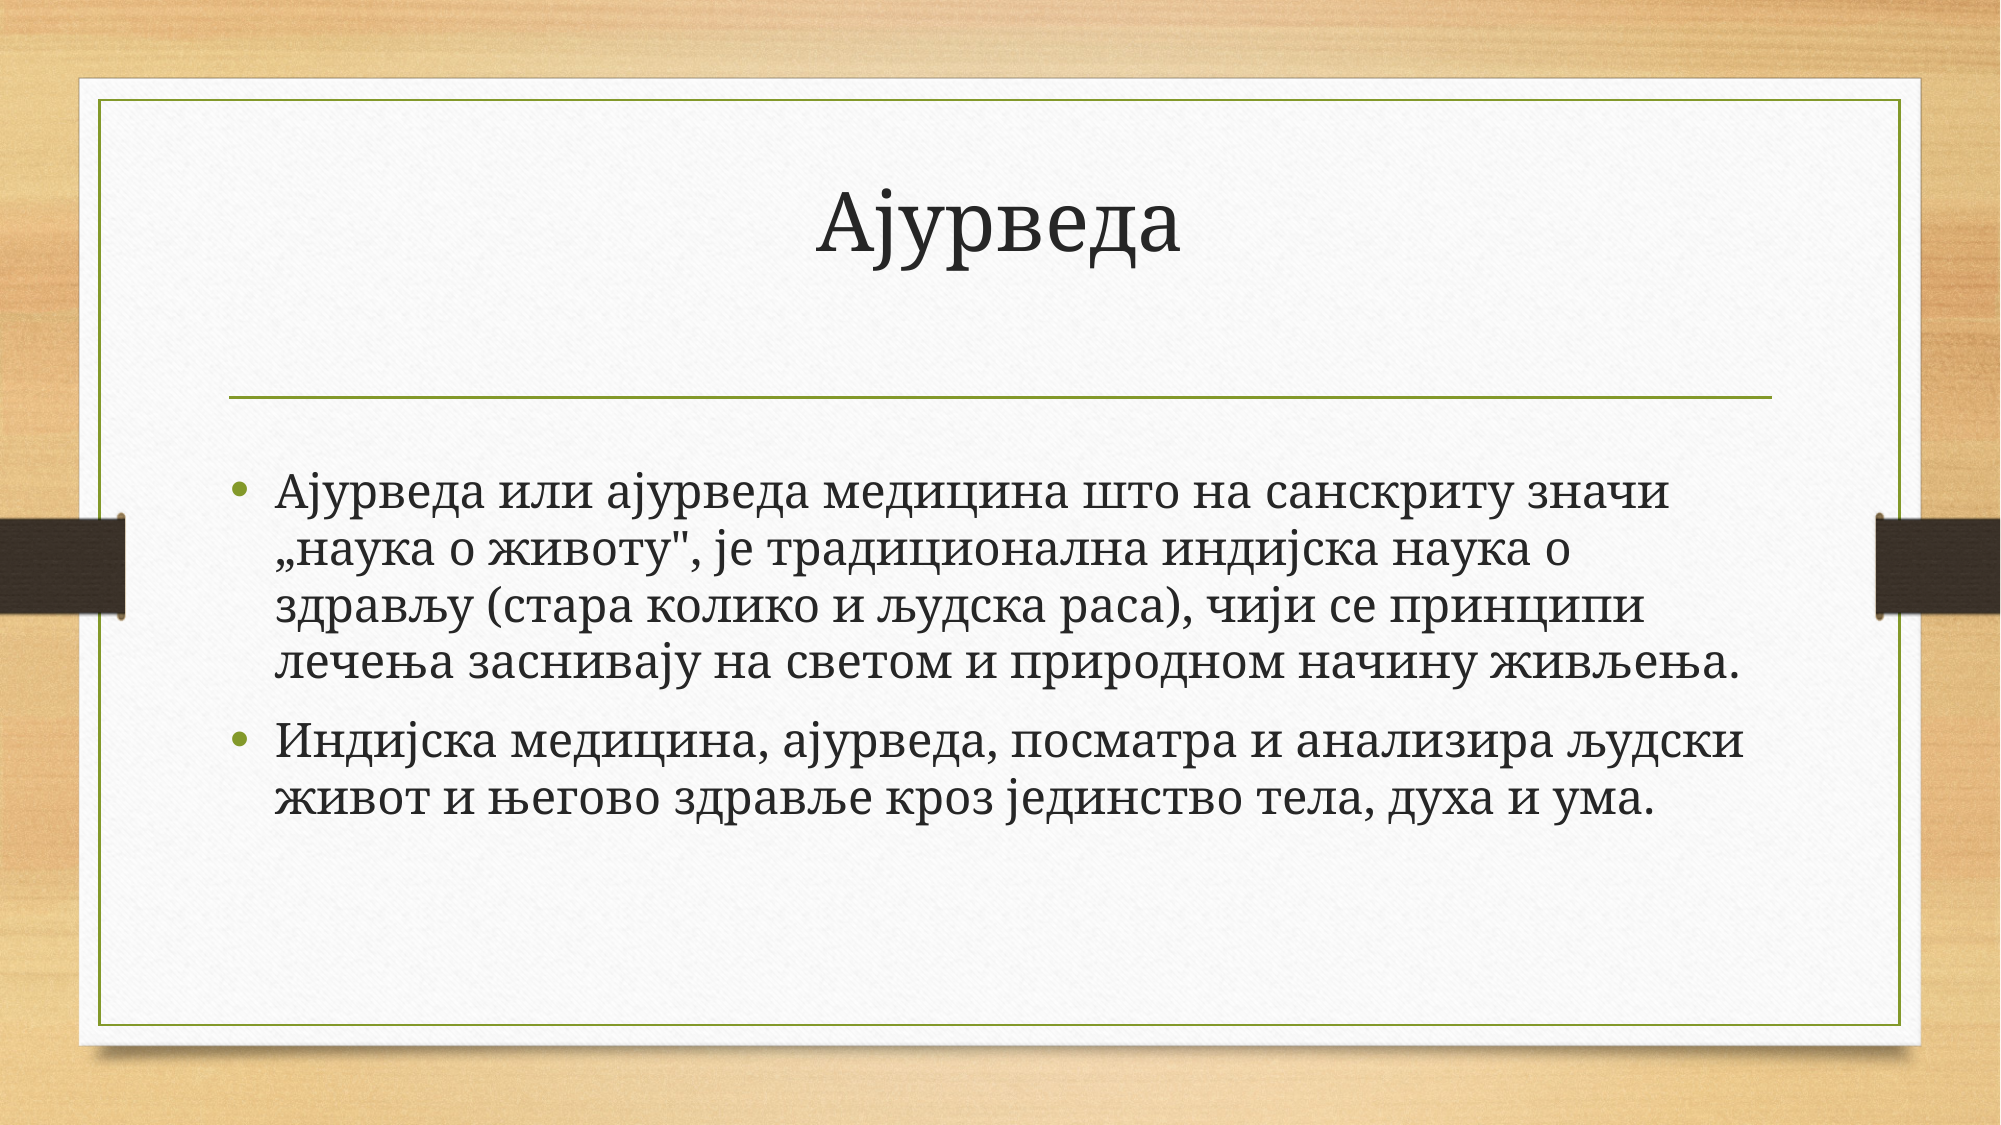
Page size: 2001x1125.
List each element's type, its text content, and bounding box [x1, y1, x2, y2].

picture [0, 0, 2001, 1125]
title Ајурведа [212, 161, 1788, 375]
list Ајурведа или ајурведа медицина што на санскриту значи „наука о животу", је традиционална индијска наука о здрављу (стара колико и људска раса), чији се принципи лечења заснивају на светом и природном начину живљења. Индијска медицина, ајурведа, посматра и анализира људски живот и његово здравље кроз јединство тела, духа и ума. [215, 375, 1791, 920]
